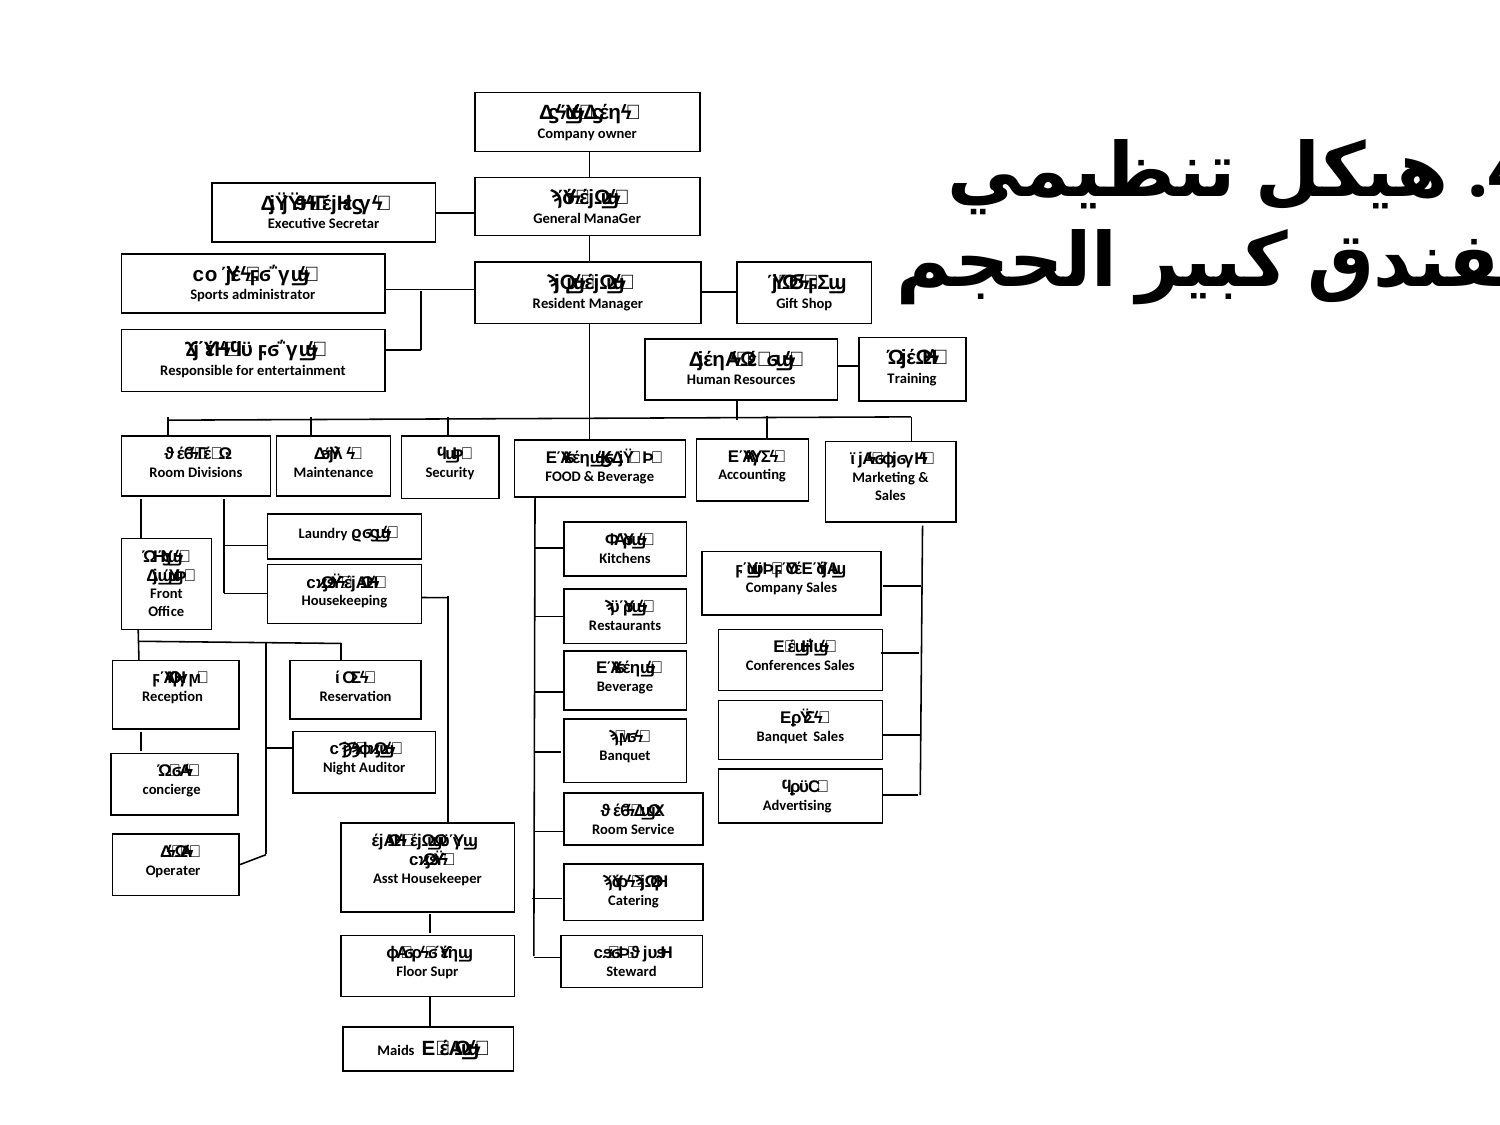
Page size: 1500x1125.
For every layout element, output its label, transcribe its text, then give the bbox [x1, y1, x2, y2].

picture [94, 68, 975, 1074]
text_box 4. هيكل تنظيمي لفندق كبير الحجم [979, 113, 1500, 309]
